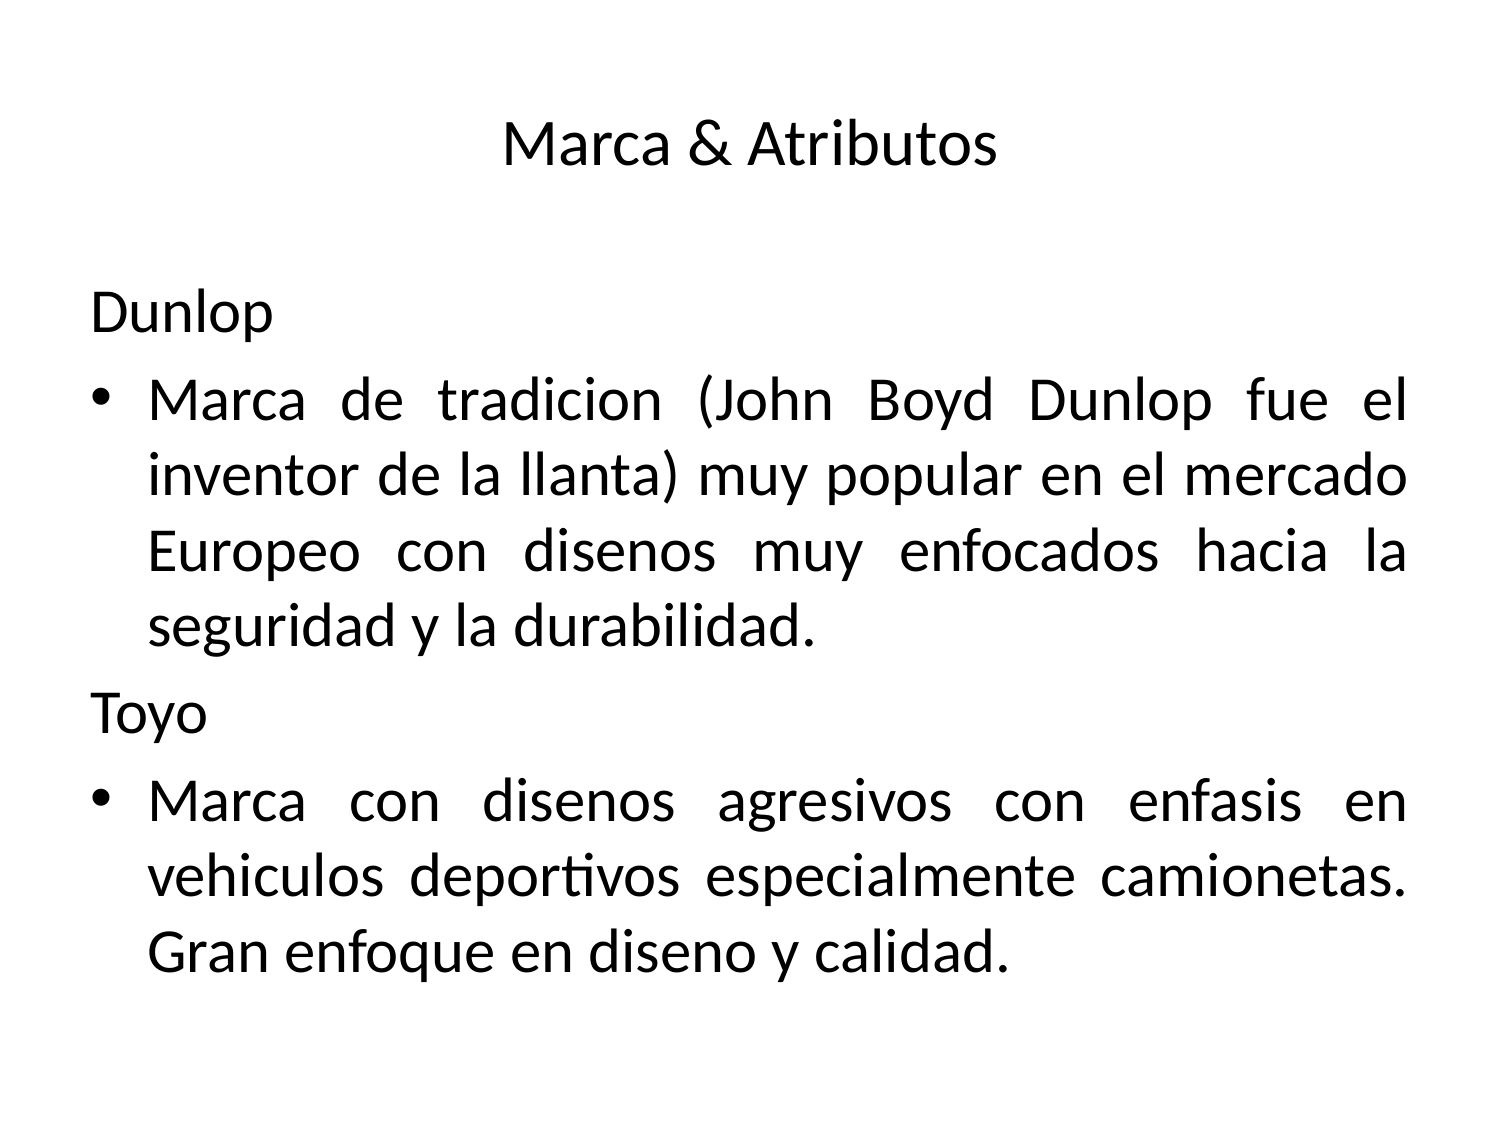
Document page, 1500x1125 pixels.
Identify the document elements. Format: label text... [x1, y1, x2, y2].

title Marca & Atributos [75, 45, 1425, 233]
list Dunlop Marca de tradicion (John Boyd Dunlop fue el inventor de la llanta) muy popular en el mercado Europeo con disenos muy enfocados hacia la seguridad y la durabilidad. Toyo Marca con disenos agresivos con enfasis en vehiculos deportivos especialmente camionetas. Gran enfoque en diseno y calidad. [75, 262, 1425, 1005]
